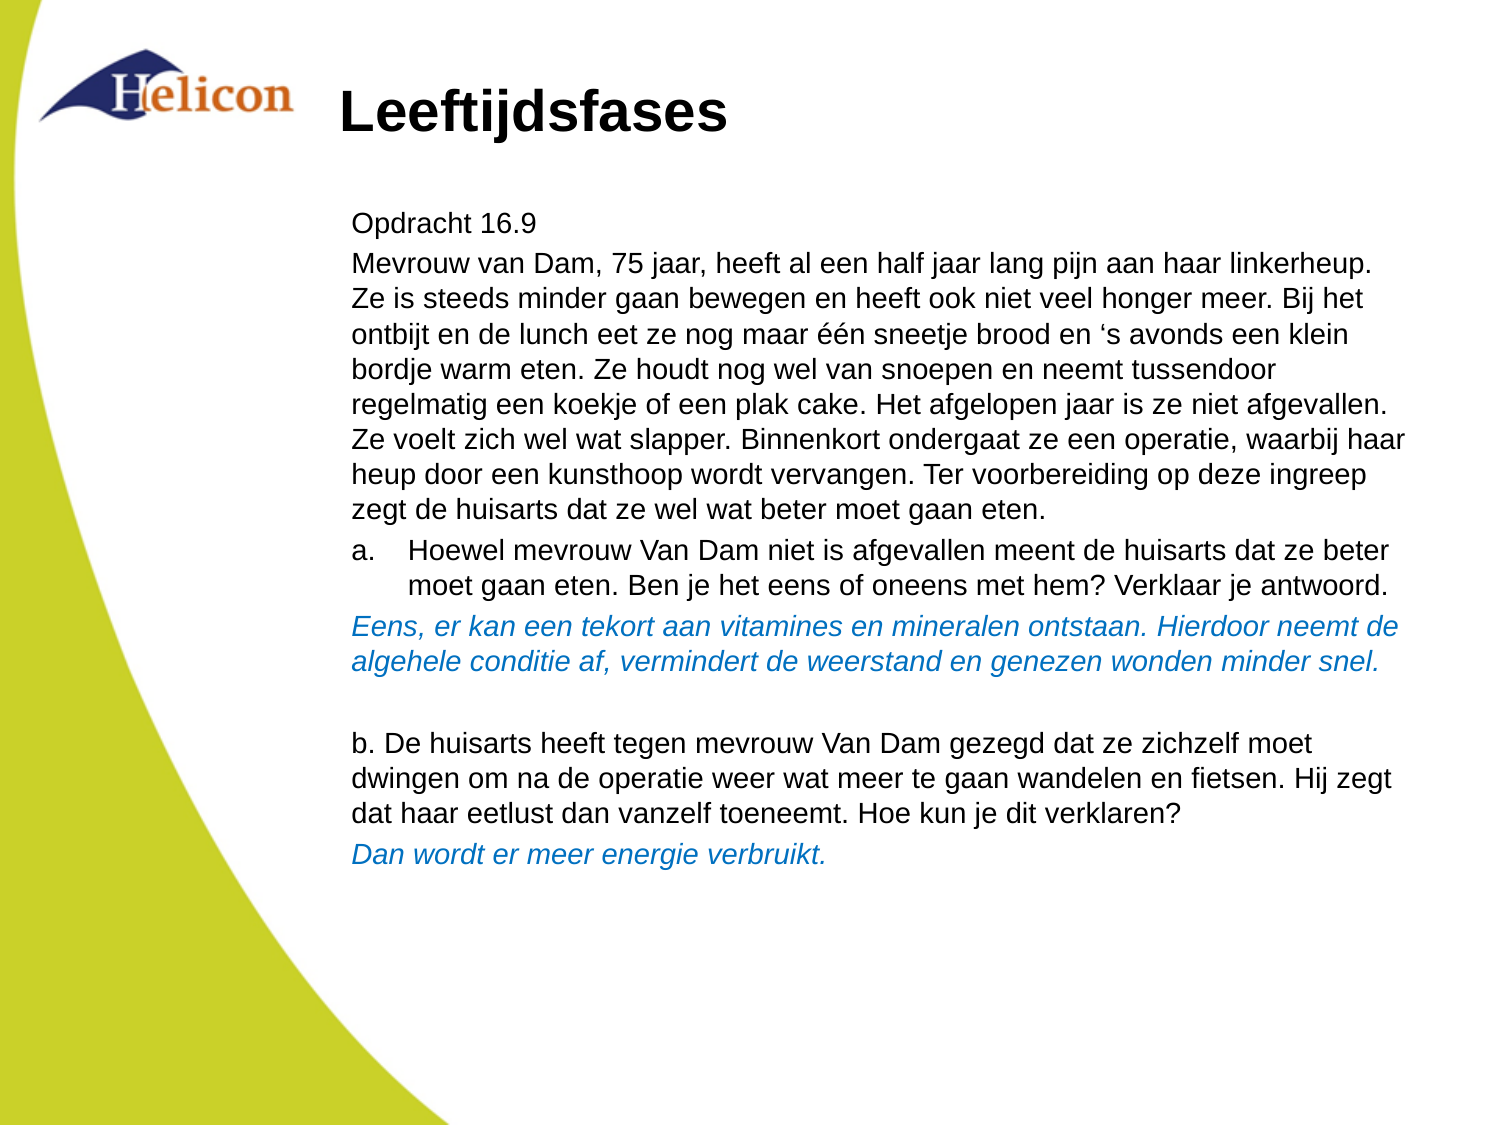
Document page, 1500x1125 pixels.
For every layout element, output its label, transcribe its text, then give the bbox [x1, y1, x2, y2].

list Opdracht 16.9 Mevrouw van Dam, 75 jaar, heeft al een half jaar lang pijn aan haar linkerheup. Ze is steeds minder gaan bewegen en heeft ook niet veel honger meer. Bij het ontbijt en de lunch eet ze nog maar één sneetje brood en ‘s avonds een klein bordje warm eten. Ze houdt nog wel van snoepen en neemt tussendoor regelmatig een koekje of een plak cake. Het afgelopen jaar is ze niet afgevallen. Ze voelt zich wel wat slapper. Binnenkort ondergaat ze een operatie, waarbij haar heup door een kunsthoop wordt vervangen. Ter voorbereiding op deze ingreep zegt de huisarts dat ze wel wat beter moet gaan eten. Hoewel mevrouw Van Dam niet is afgevallen meent de huisarts dat ze beter moet gaan eten. Ben je het eens of oneens met hem? Verklaar je antwoord. Eens, er kan een tekort aan vitamines en mineralen ontstaan. Hierdoor neemt de algehele conditie af, vermindert de weerstand en genezen wonden minder snel. b. De huisarts heeft tegen mevrouw Van Dam gezegd dat ze zichzelf moet dwingen om na de operatie weer wat meer te gaan wandelen en fietsen. Hij zegt dat haar eetlust dan vanzelf toeneemt. Hoe kun je dit verklaren? Dan wordt er meer energie verbruikt. [336, 196, 1425, 1005]
picture [0, 0, 1500, 1125]
title Leeftijdsfases [324, 54, 1415, 161]
